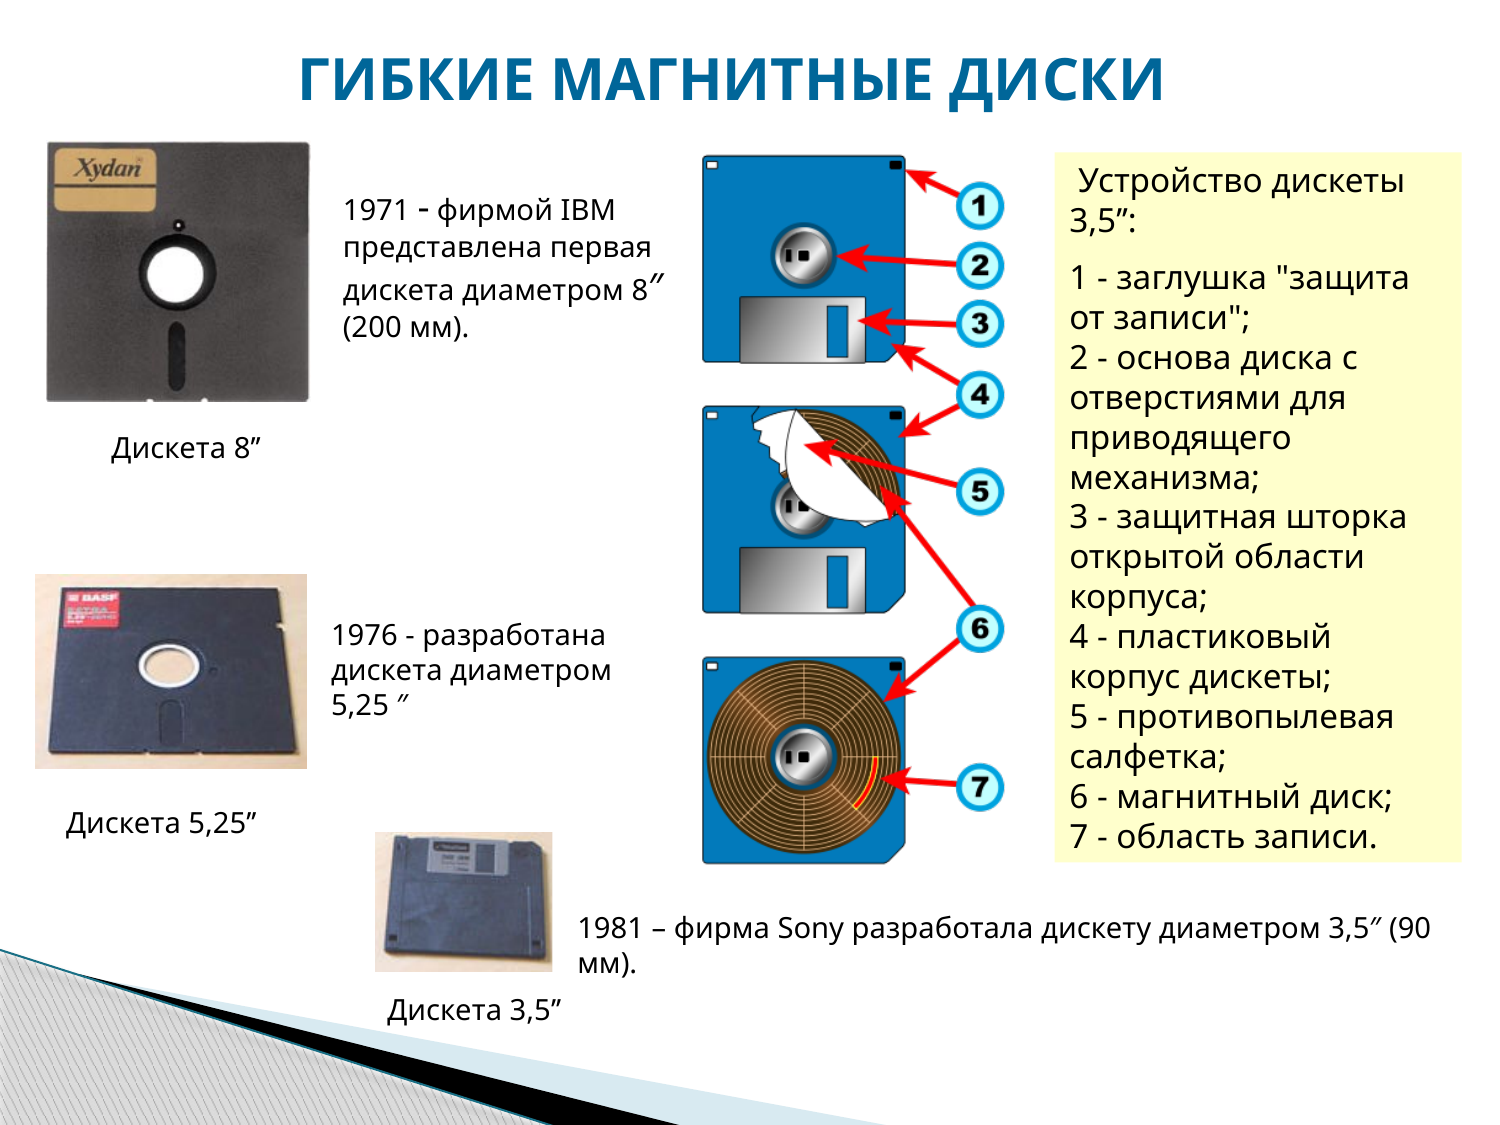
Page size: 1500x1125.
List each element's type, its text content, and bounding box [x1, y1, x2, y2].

text_box Дискета 3,5’’ [351, 984, 576, 1034]
picture [46, 140, 312, 403]
text_box Дискета 8’’ [58, 421, 283, 472]
picture [34, 573, 308, 770]
text_box Дискета 5,25’’ [46, 796, 272, 847]
text_box ГИБКИЕ МАГНИТНЫЕ ДИСКИ [46, 35, 1418, 120]
text_box 1981 – фирма Sony разработала дискету диаметром 3,5″ (90 мм). [562, 902, 1454, 987]
text_box Устройство дискеты 3,5’’: 1 - заглушка "защита от записи"; 2 - основа диска с отверстиями для приводящего механизма; 3 - защитная шторка открытой области корпуса; 4 - пластиковый корпус дискеты; 5 - противопылевая салфетка; 6 - магнитный диск; 7 - область записи. [1054, 152, 1462, 863]
text_box 1976 - разработана дискета диаметром 5,25 ″ [316, 609, 673, 729]
picture [679, 140, 1024, 878]
text_box 1971 - фирмой IBM представлена первая дискета диаметром 8″ (200 мм). [328, 175, 673, 386]
picture [374, 831, 553, 973]
